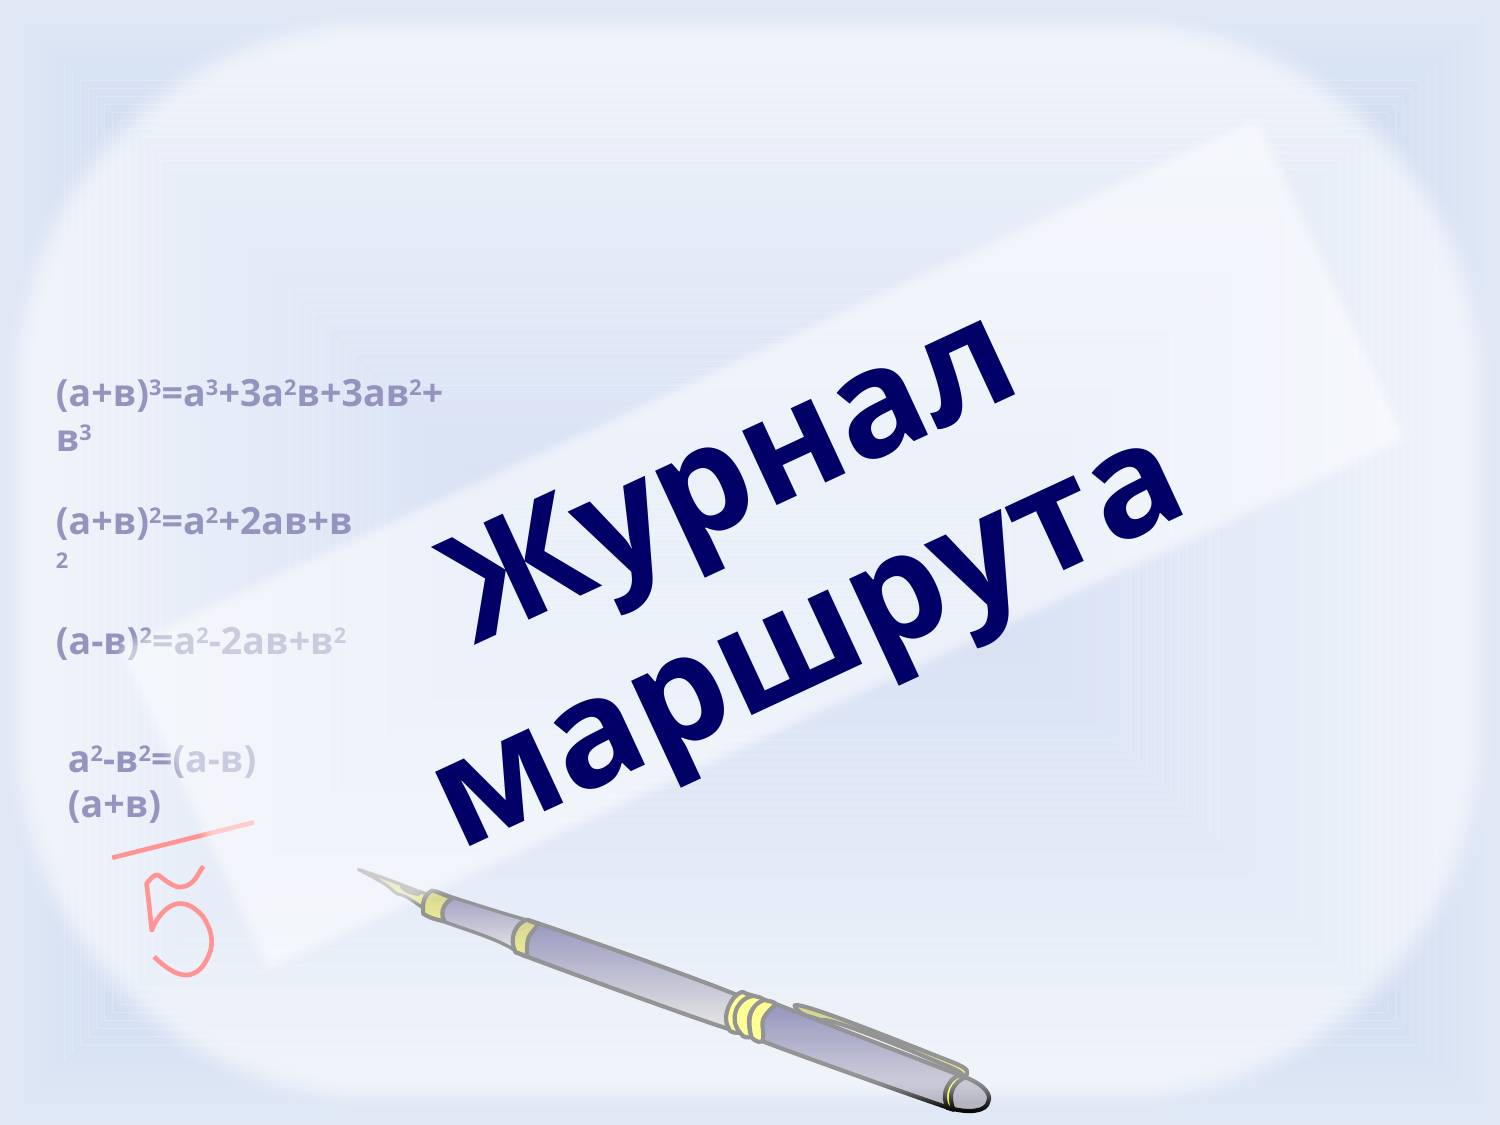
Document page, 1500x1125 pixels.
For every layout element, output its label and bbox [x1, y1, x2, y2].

text_box [29, 18, 1462, 1102]
text_box [111, 822, 255, 858]
text_box [337, 957, 1012, 1013]
